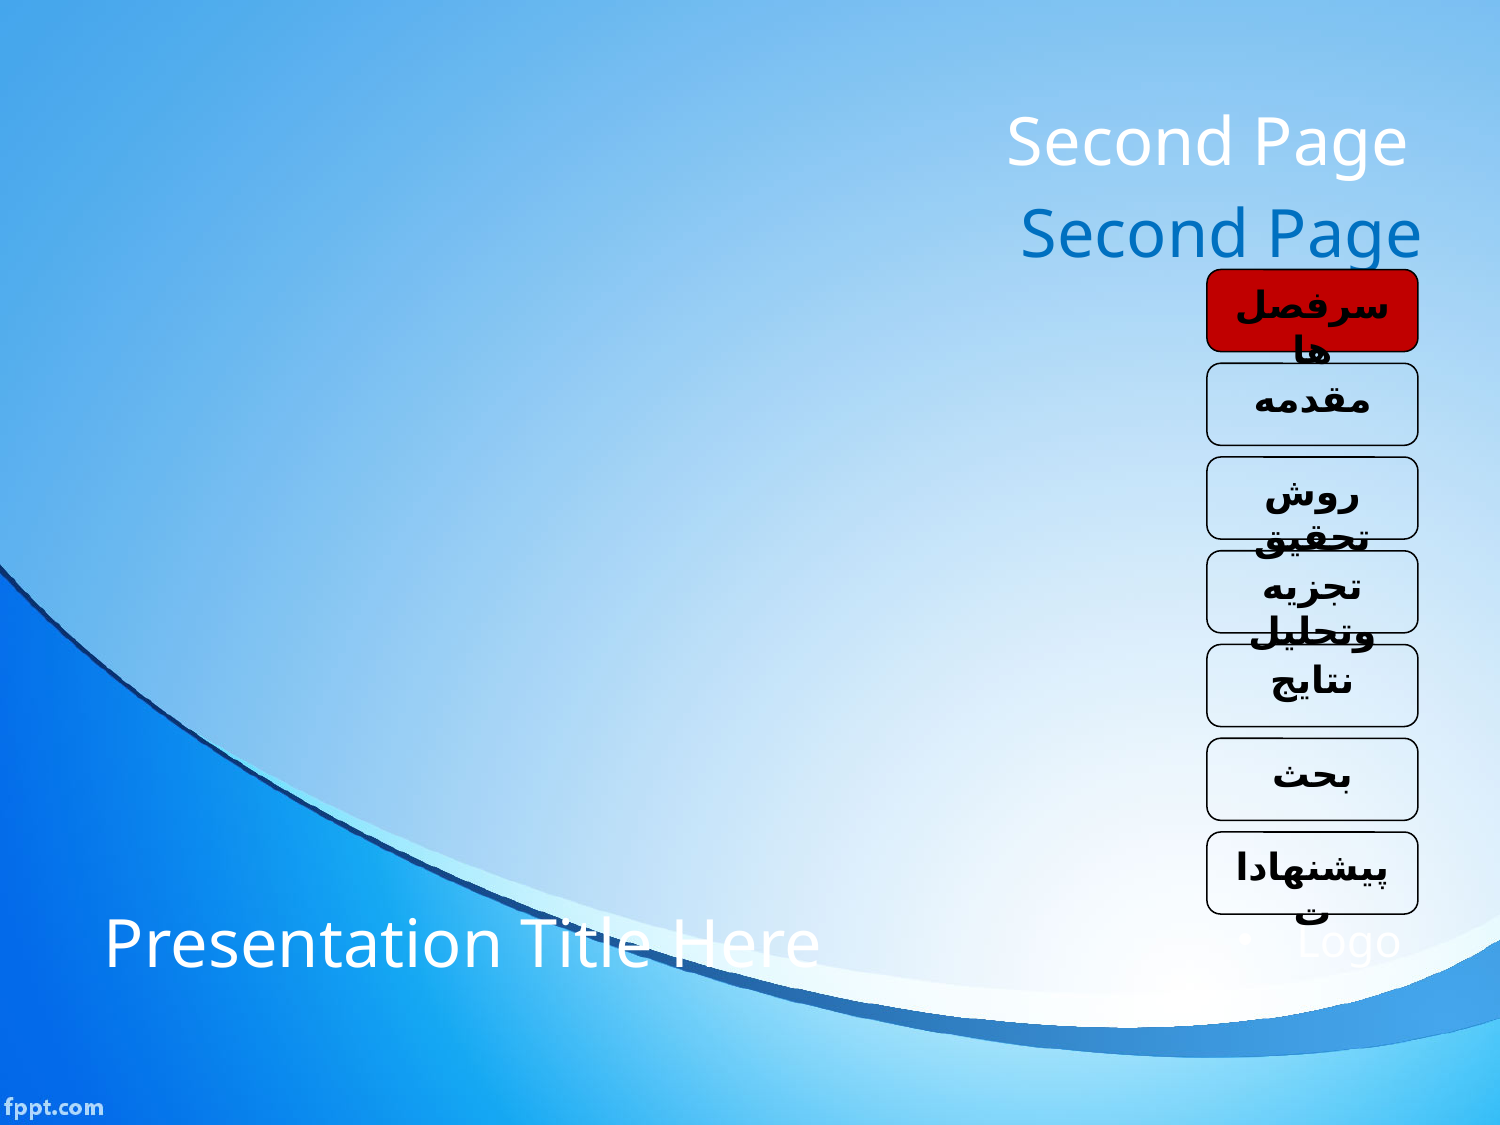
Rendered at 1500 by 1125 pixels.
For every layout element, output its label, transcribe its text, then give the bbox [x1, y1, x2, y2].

text_box نتایج [1206, 644, 1418, 727]
picture [0, 0, 1500, 1125]
text_box سرفصل ها [1206, 269, 1418, 352]
text_box Presentation Title Here [88, 834, 904, 1048]
text_box تجزیه وتحلیل [1206, 550, 1418, 633]
text_box بحث [1206, 738, 1418, 821]
text_box روش تحقیق [1206, 456, 1418, 540]
text_box Second Page [679, 172, 1439, 290]
text_box مقدمه [1206, 363, 1418, 446]
text_box پیشنهادات [1206, 831, 1418, 915]
title Second Page [75, 45, 1425, 233]
text_box Logo [1222, 908, 1417, 1019]
